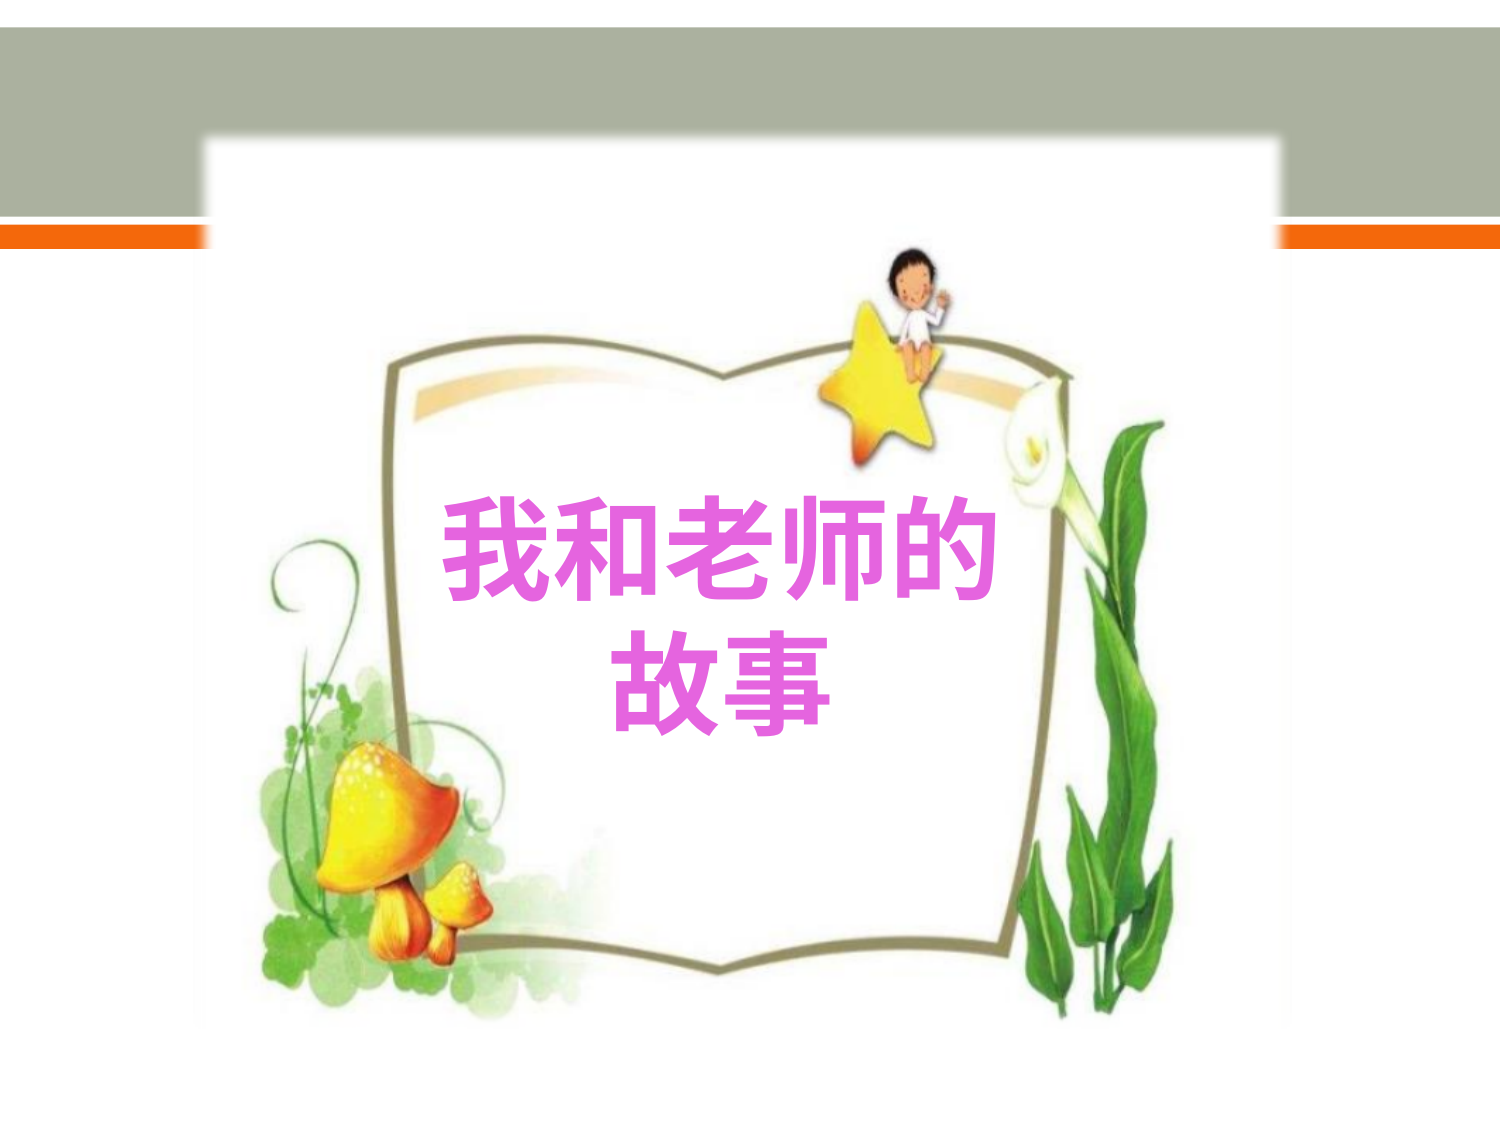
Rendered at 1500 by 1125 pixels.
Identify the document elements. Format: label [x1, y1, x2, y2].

picture [193, 125, 1292, 1030]
